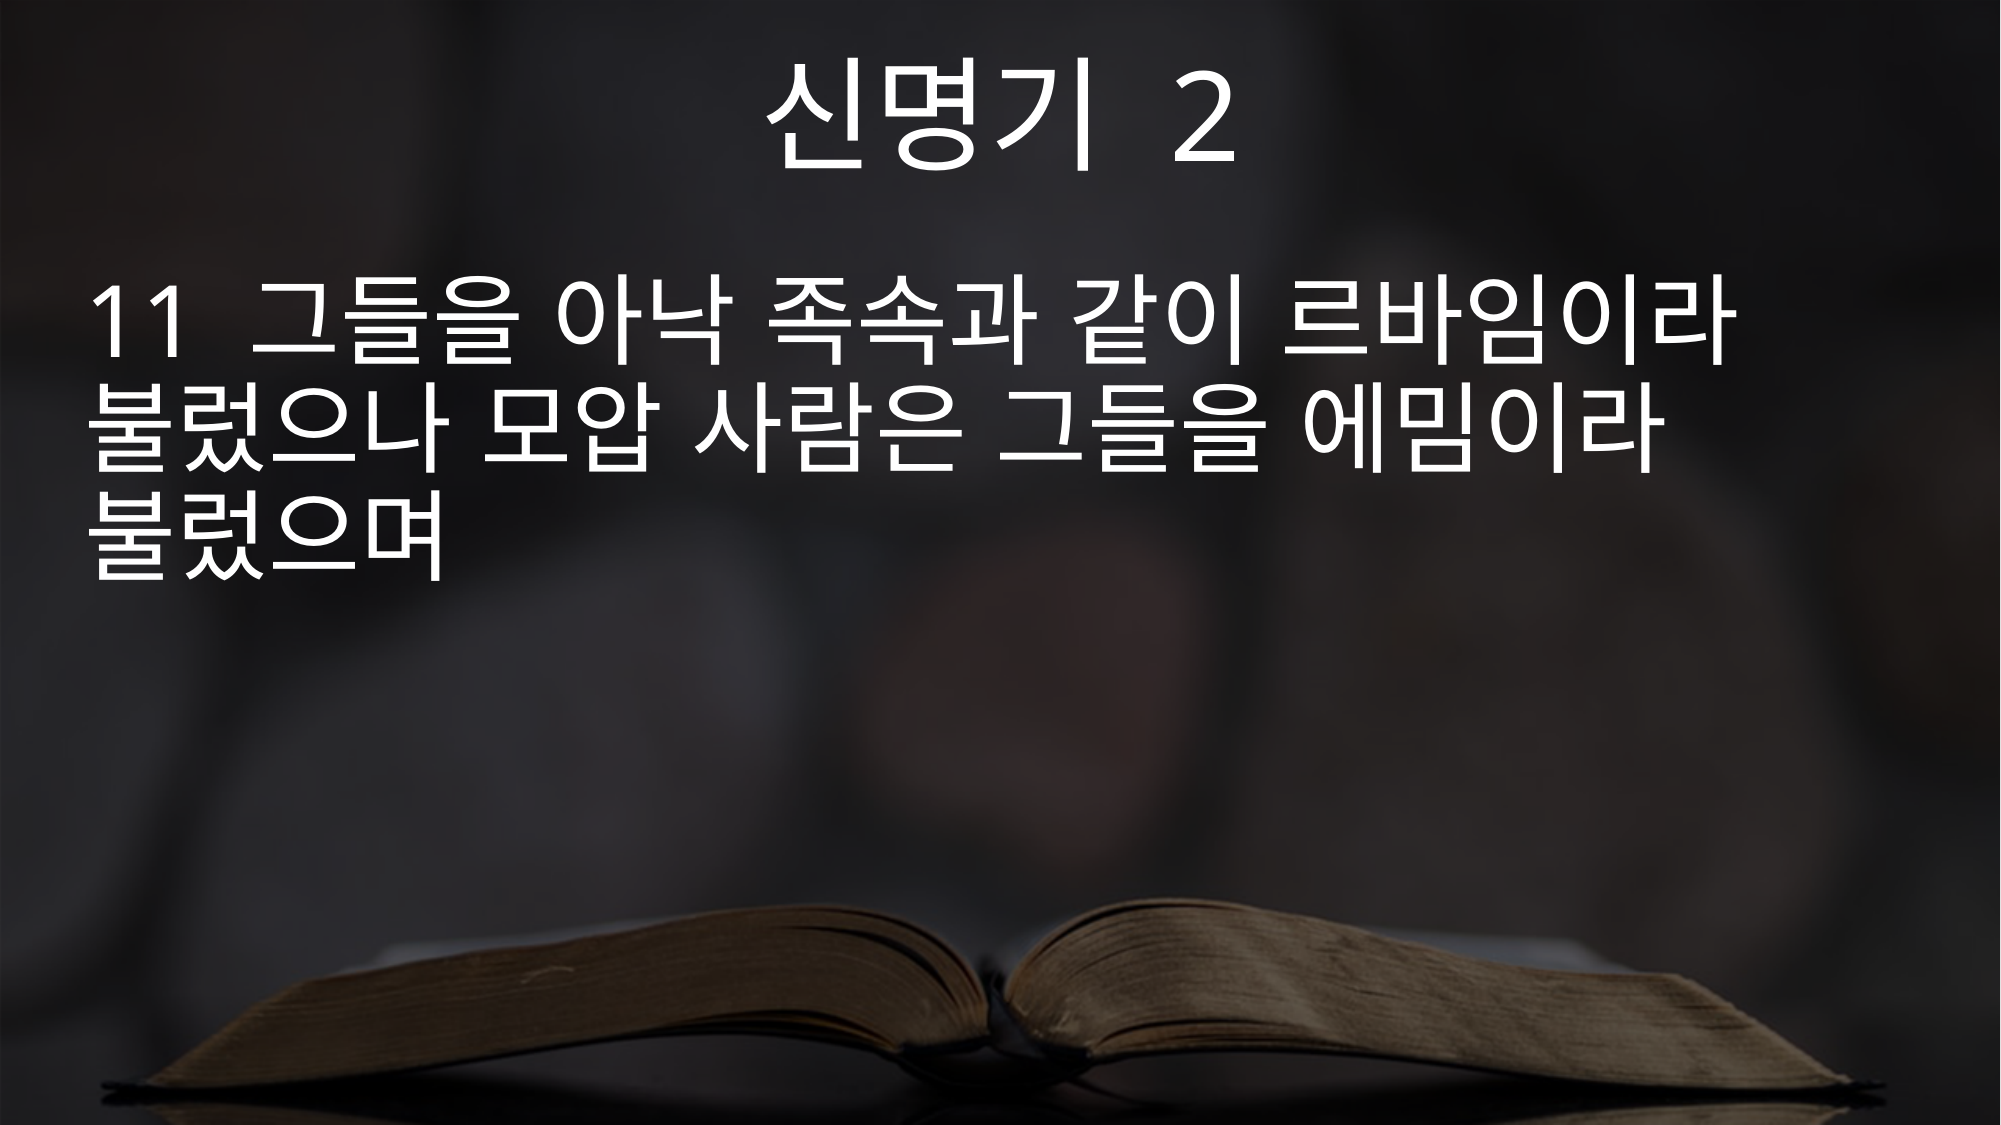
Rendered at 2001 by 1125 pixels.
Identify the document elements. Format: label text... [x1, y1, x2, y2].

footer 신명기 2 [0, 32, 2000, 192]
picture [0, 0, 2001, 1125]
list 11 그들을 아낙 족속과 같이 르바임이라 불렀으나 모압 사람은 그들을 에밈이라 불렀으며 [69, 263, 1953, 423]
